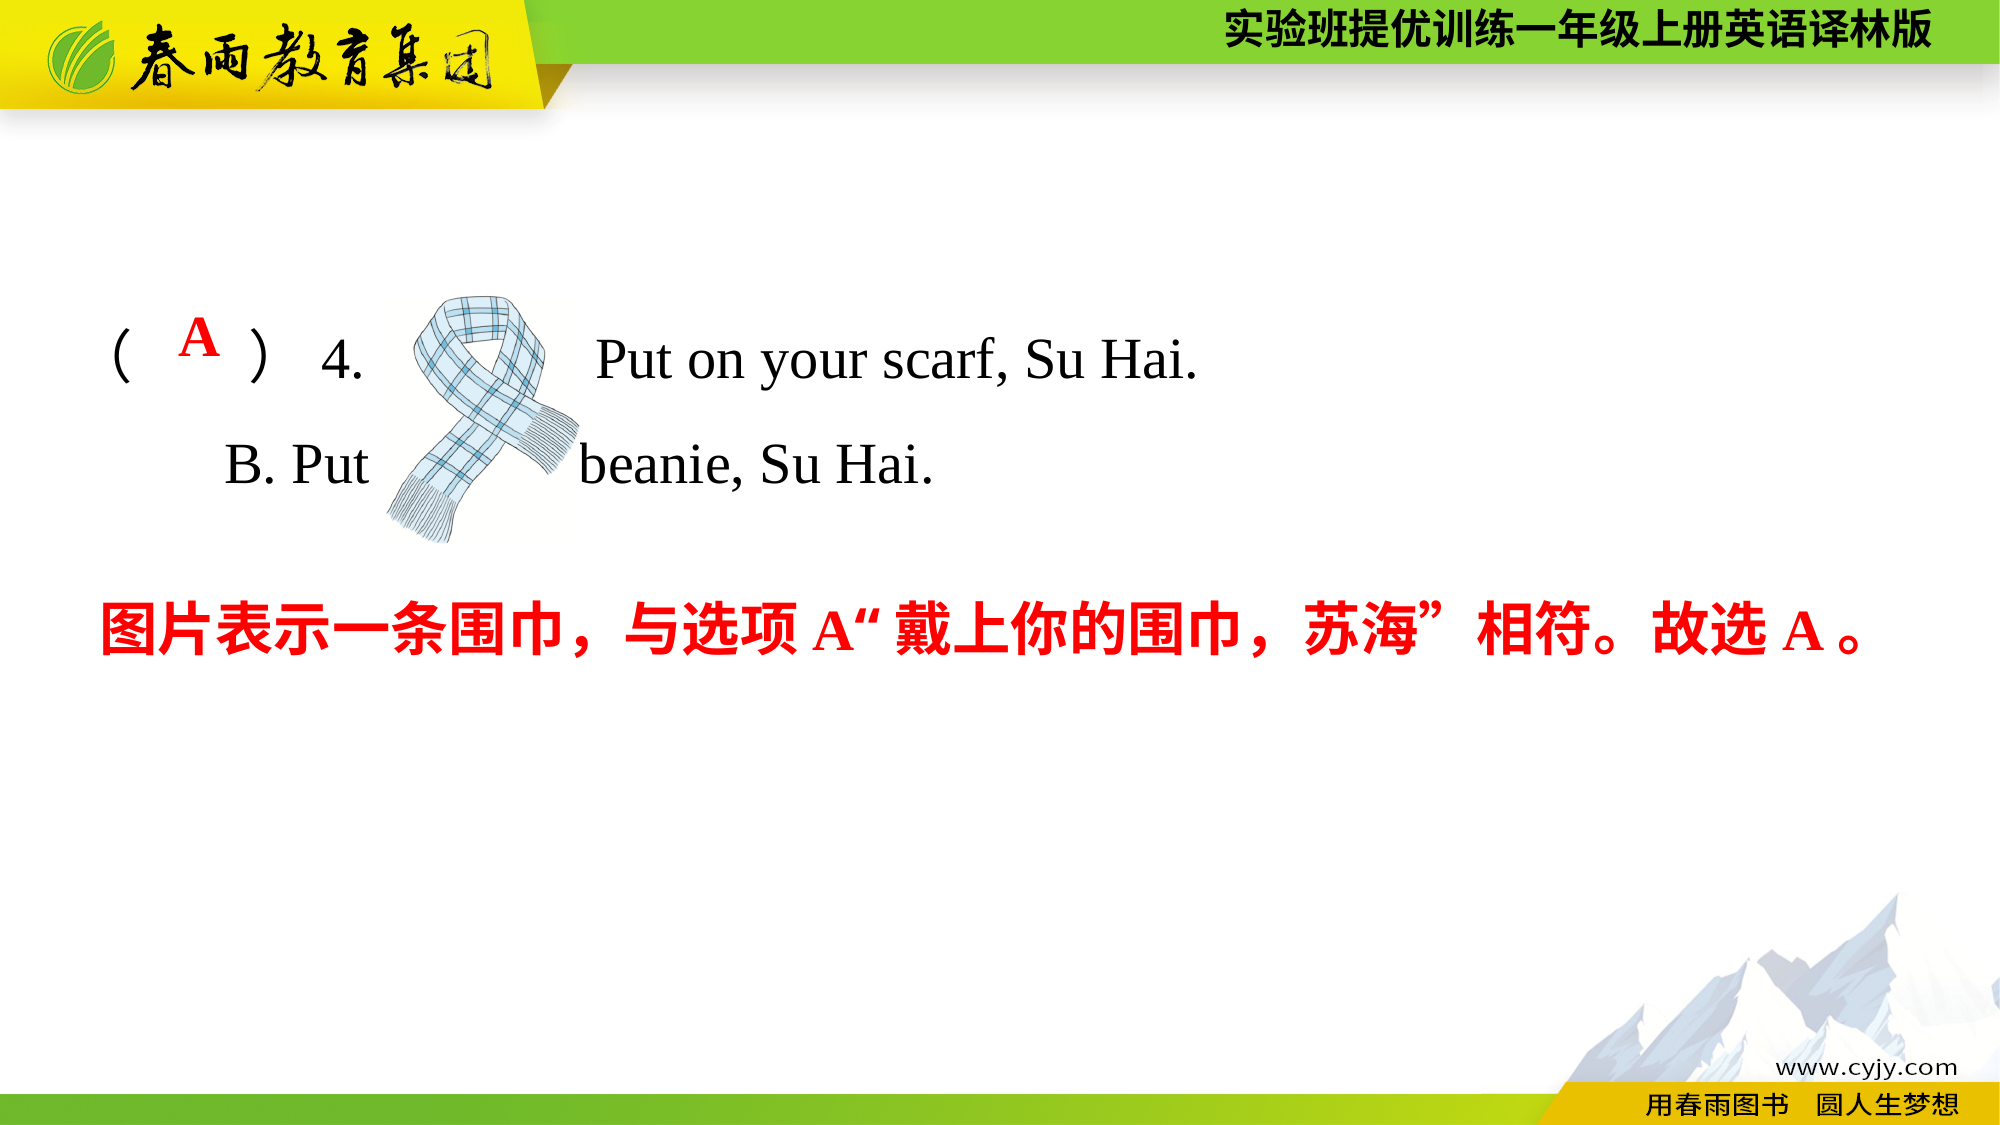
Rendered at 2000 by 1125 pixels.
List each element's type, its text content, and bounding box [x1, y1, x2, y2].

picture [0, 0, 2000, 1125]
list （ ）4. A. Put on your scarf, Su Hai. B. Put on your beanie, Su Hai. [59, 277, 1944, 506]
text_box A [163, 290, 236, 376]
text_box 图片表示一条围巾，与选项A“戴上你的围巾，苏海”相符。故选A。 [84, 549, 1969, 670]
